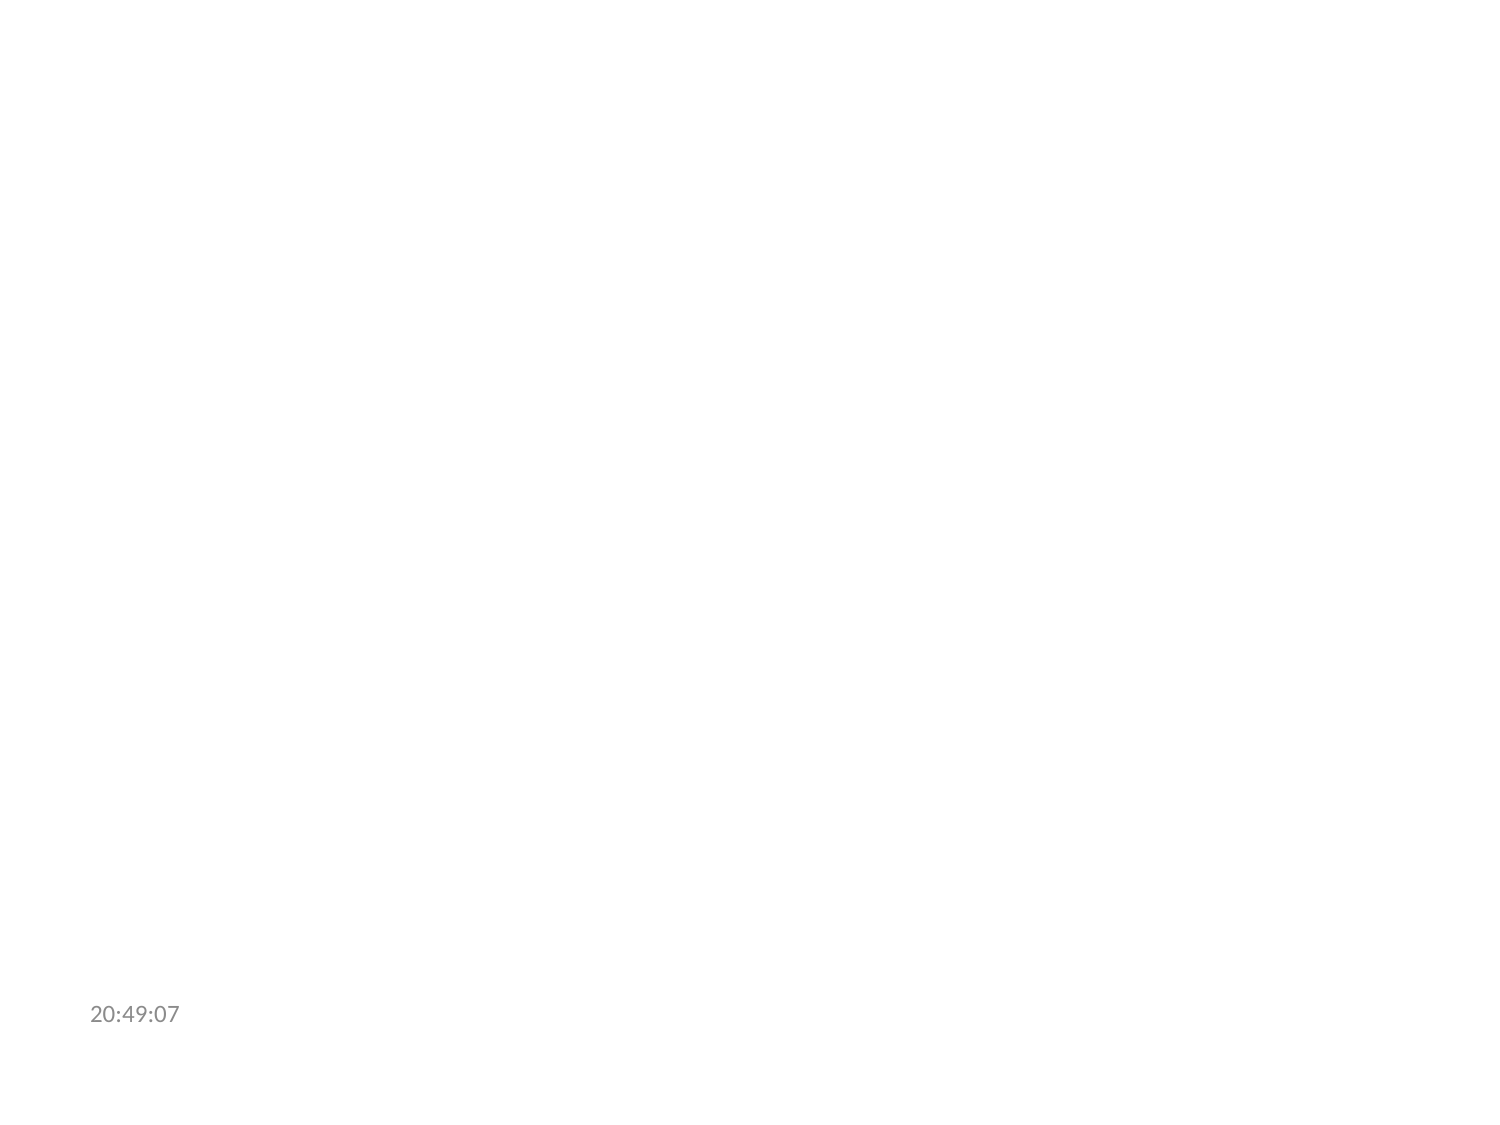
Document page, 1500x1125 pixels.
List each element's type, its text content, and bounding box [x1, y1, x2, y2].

text_box 15:35:09 [75, 982, 425, 1043]
